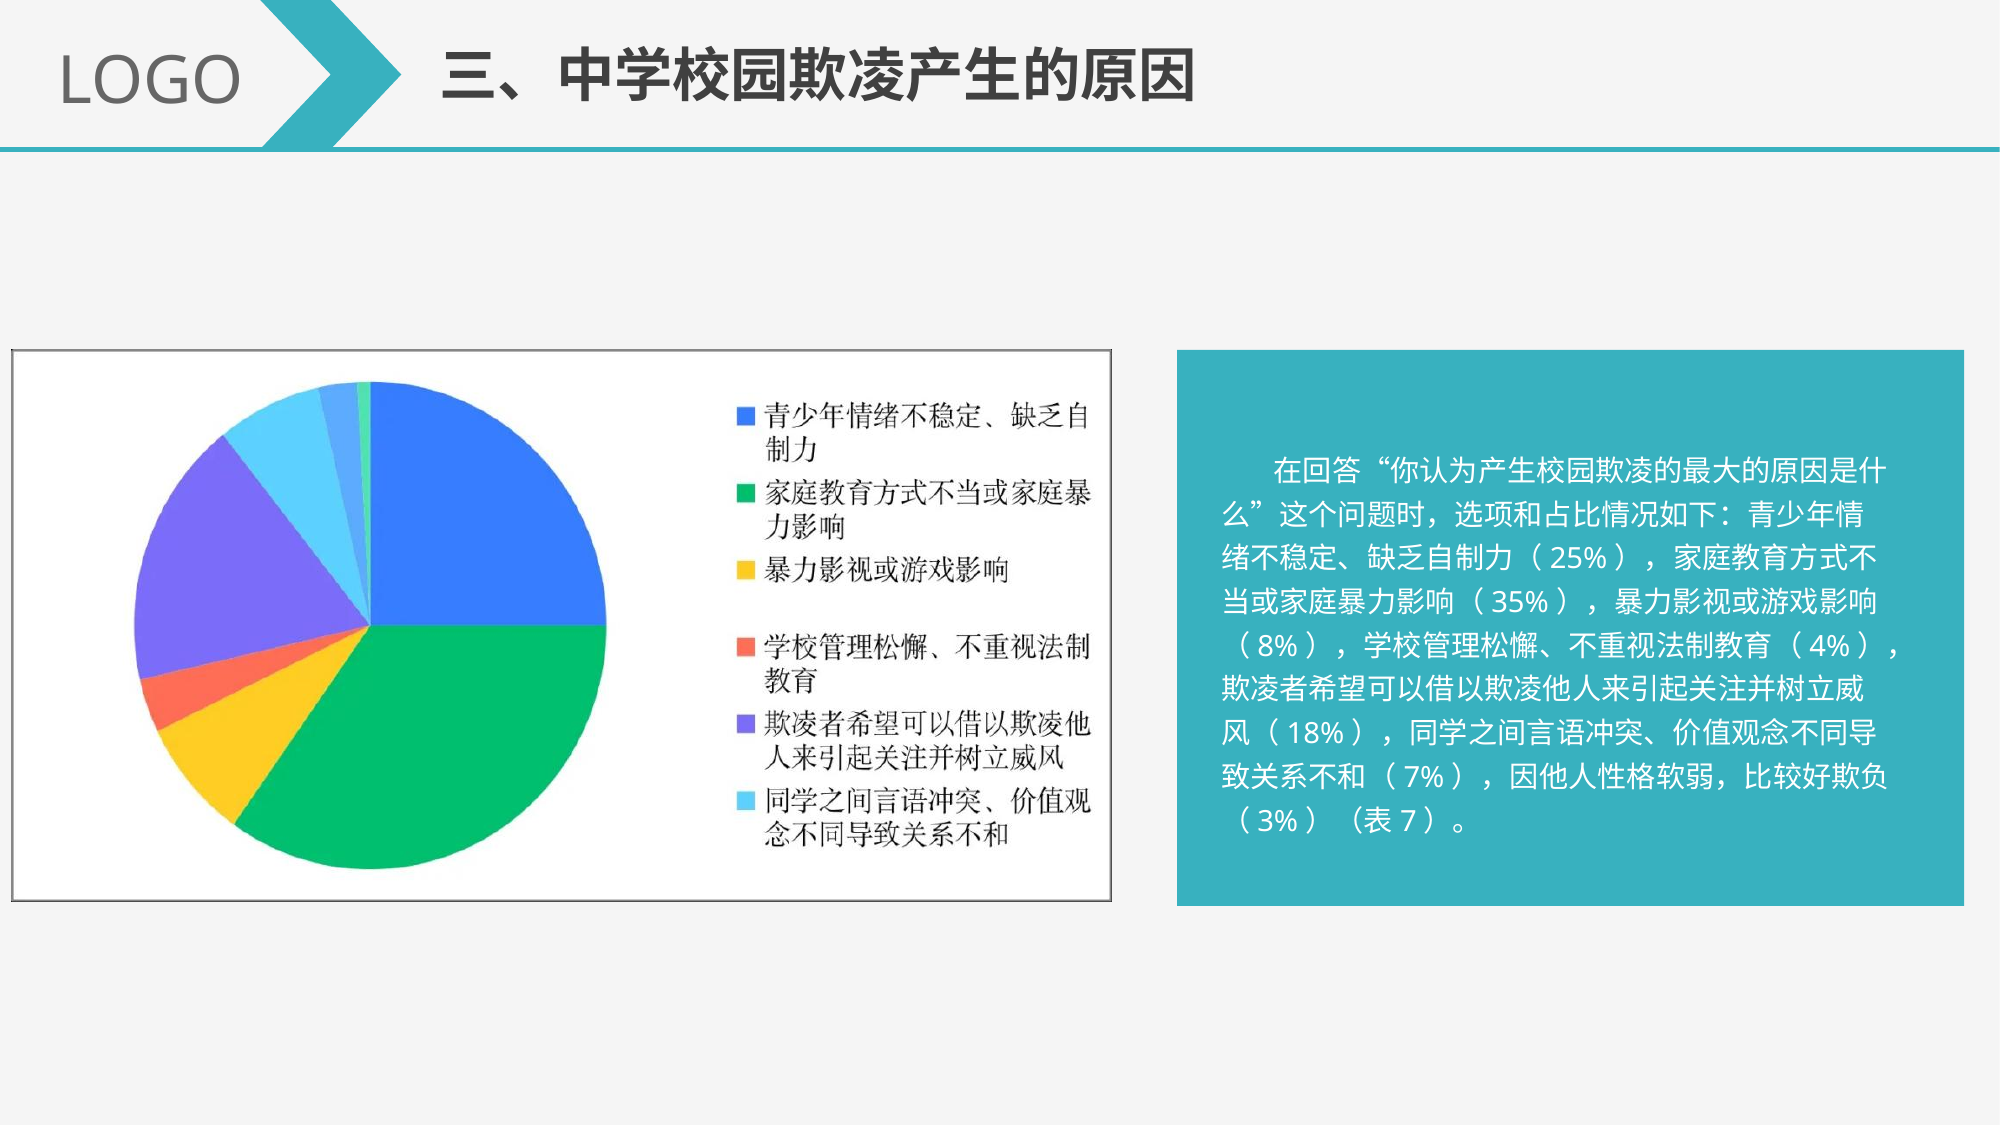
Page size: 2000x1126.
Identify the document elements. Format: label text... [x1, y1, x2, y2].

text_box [1176, 349, 1965, 907]
text_box LOGO [42, 29, 259, 125]
picture [10, 349, 1112, 902]
text_box 三、中学校园欺凌产生的原因 [424, 31, 1325, 116]
